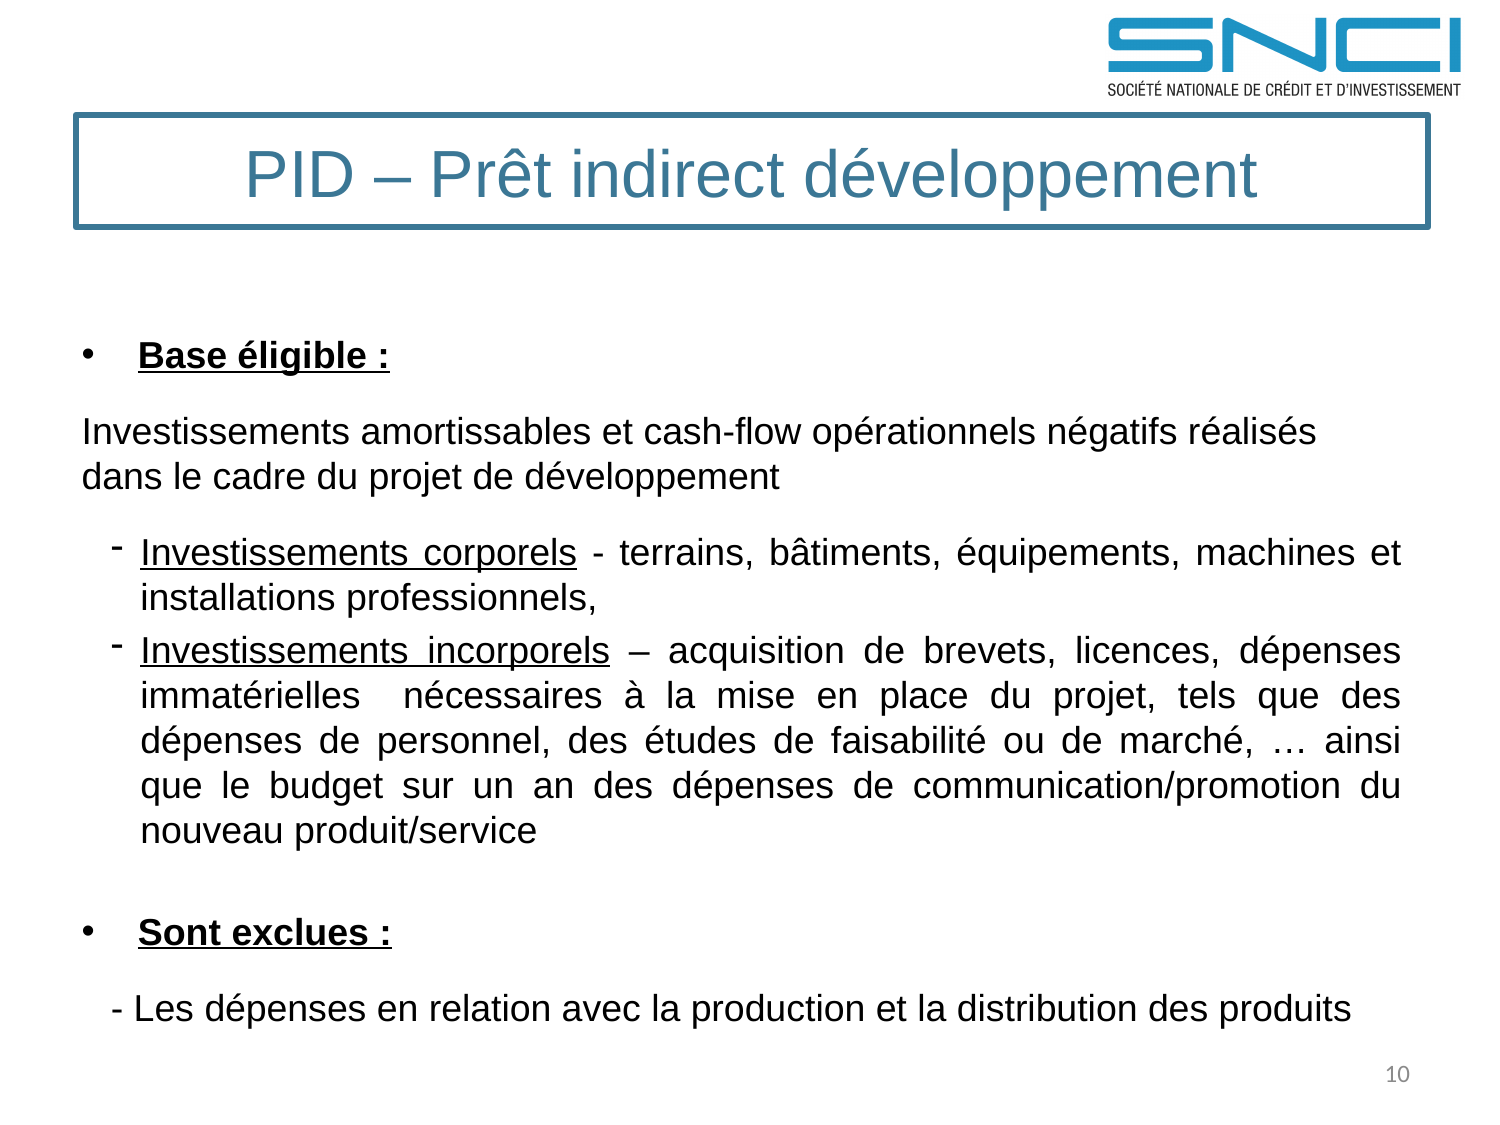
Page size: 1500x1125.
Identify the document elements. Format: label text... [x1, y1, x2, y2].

picture [1105, 14, 1465, 100]
slide_number 10 [1074, 1042, 1425, 1103]
title PID – Prêt indirect développement [74, 113, 1430, 229]
list Base éligible : Investissements amortissables et cash-flow opérationnels négatifs réalisés dans le cadre du projet de développement Investissements corporels - terrains, bâtiments, équipements, machines et installations professionnels, Investissements incorporels – acquisition de brevets, licences, dépenses immatérielles nécessaires à la mise en place du projet, tels que des dépenses de personnel, des études de faisabilité ou de marché, … ainsi que le budget sur un an des dépenses de communication/promotion du nouveau produit/service Sont exclues : - Les dépenses en relation avec la production et la distribution des produits [66, 323, 1417, 1067]
